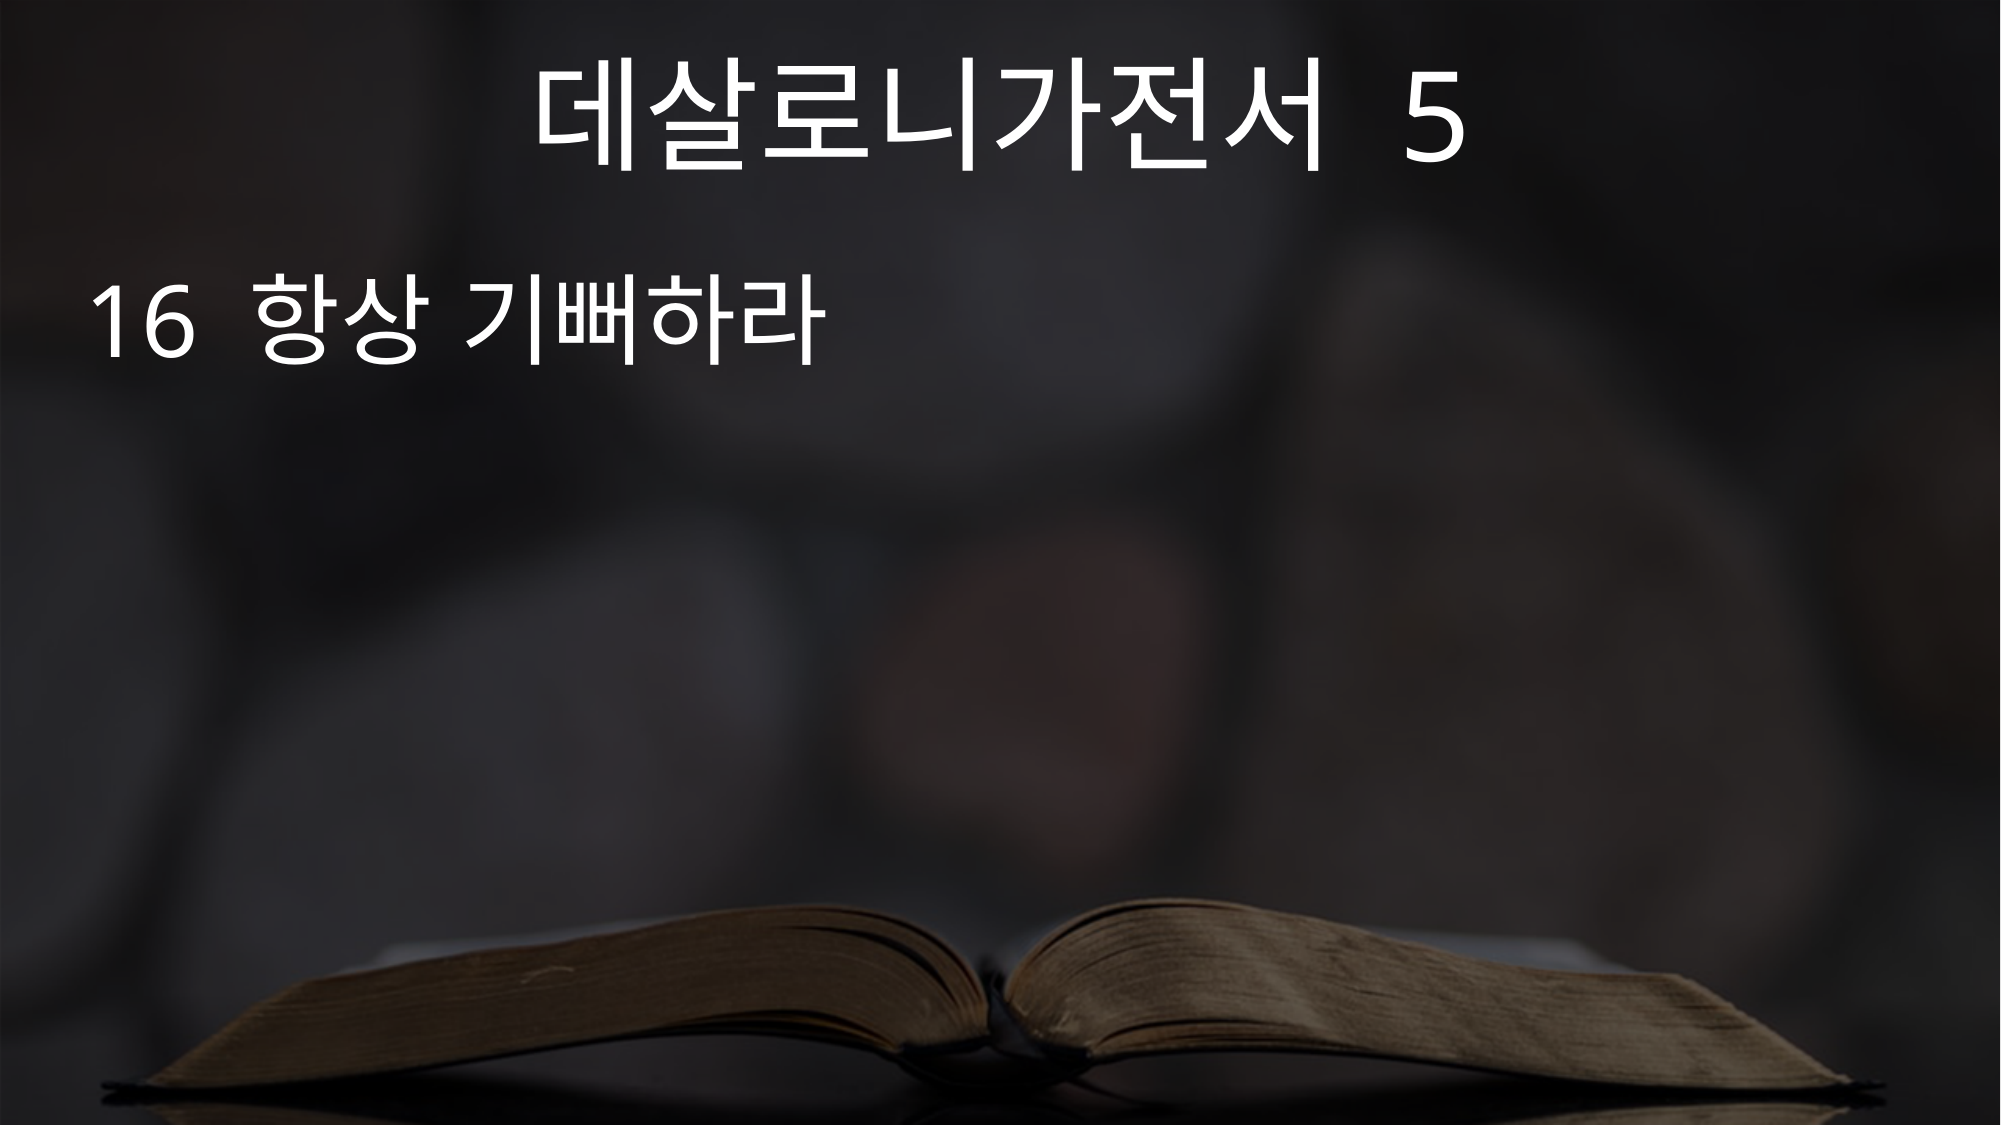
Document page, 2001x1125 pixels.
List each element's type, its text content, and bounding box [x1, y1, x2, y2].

picture [0, 0, 2001, 1125]
footer 데살로니가전서 5 [0, 32, 2000, 192]
list 16 항상 기뻐하라 [69, 263, 1953, 423]
